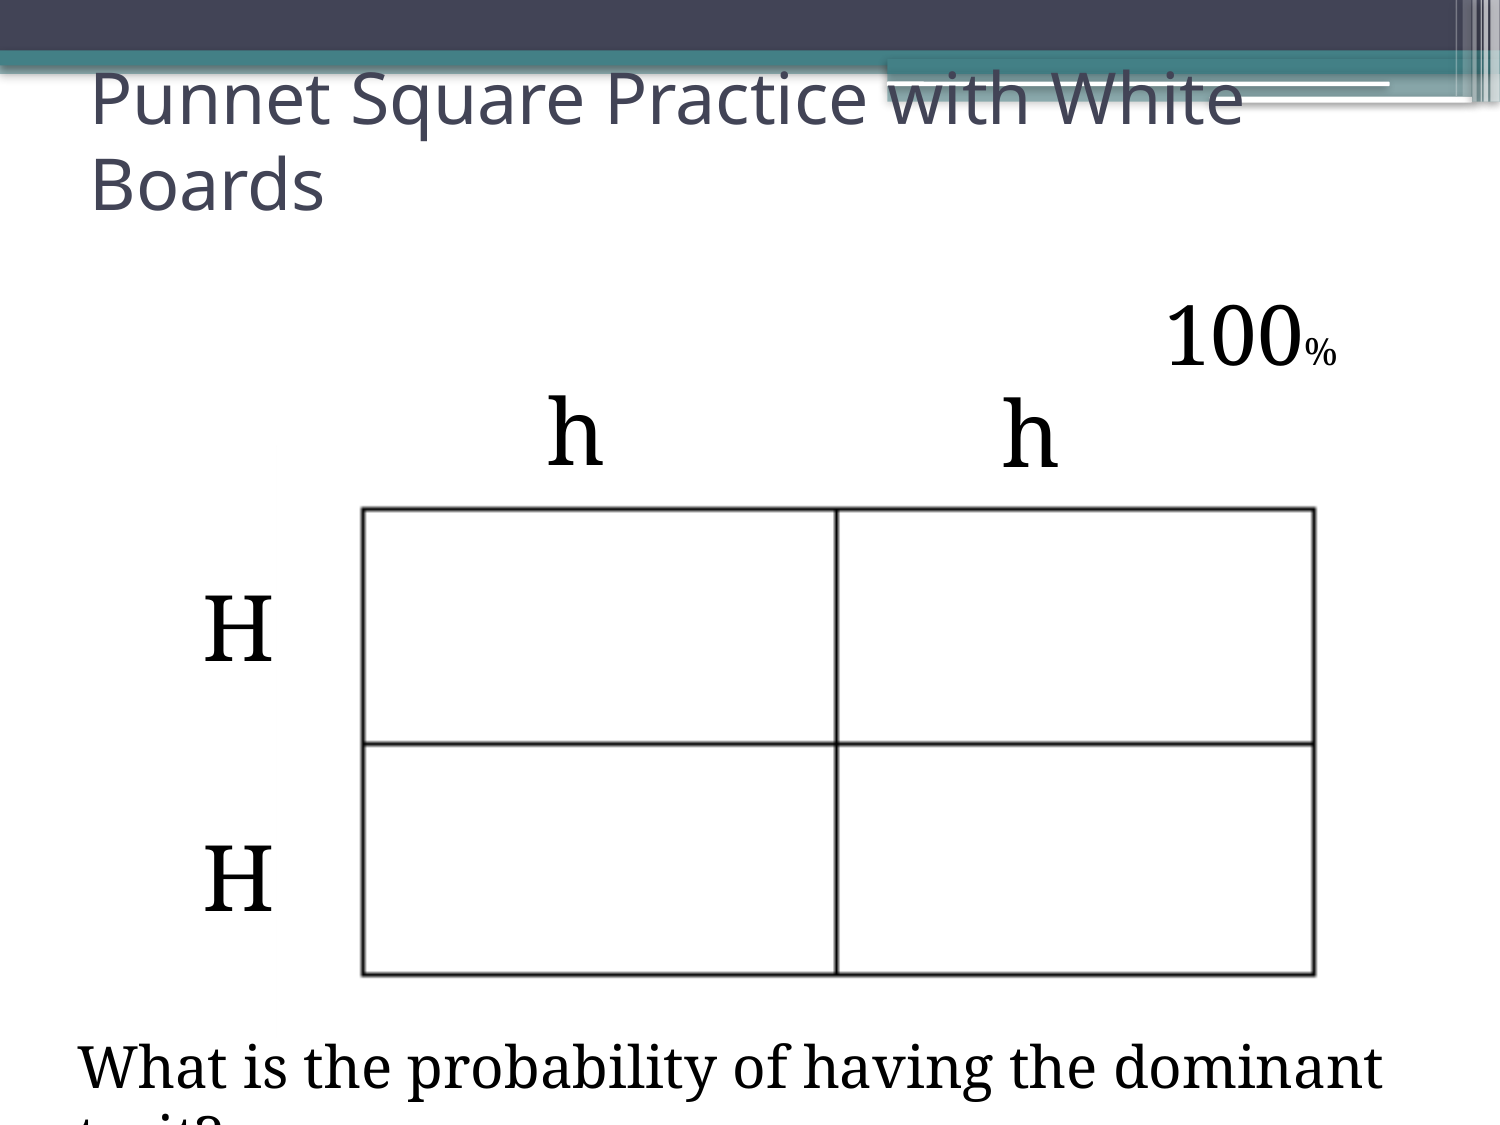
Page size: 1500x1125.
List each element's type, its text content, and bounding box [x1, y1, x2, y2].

text_box H [187, 812, 267, 938]
text_box h [533, 366, 675, 442]
picture [274, 444, 1413, 1038]
text_box 100% [1149, 275, 1363, 390]
title Punnet Square Practice with White Boards [75, 45, 1425, 233]
text_box What is the probability of having the dominant trait? [62, 1022, 1463, 1125]
text_box h [987, 368, 1129, 442]
text_box H [187, 562, 267, 688]
